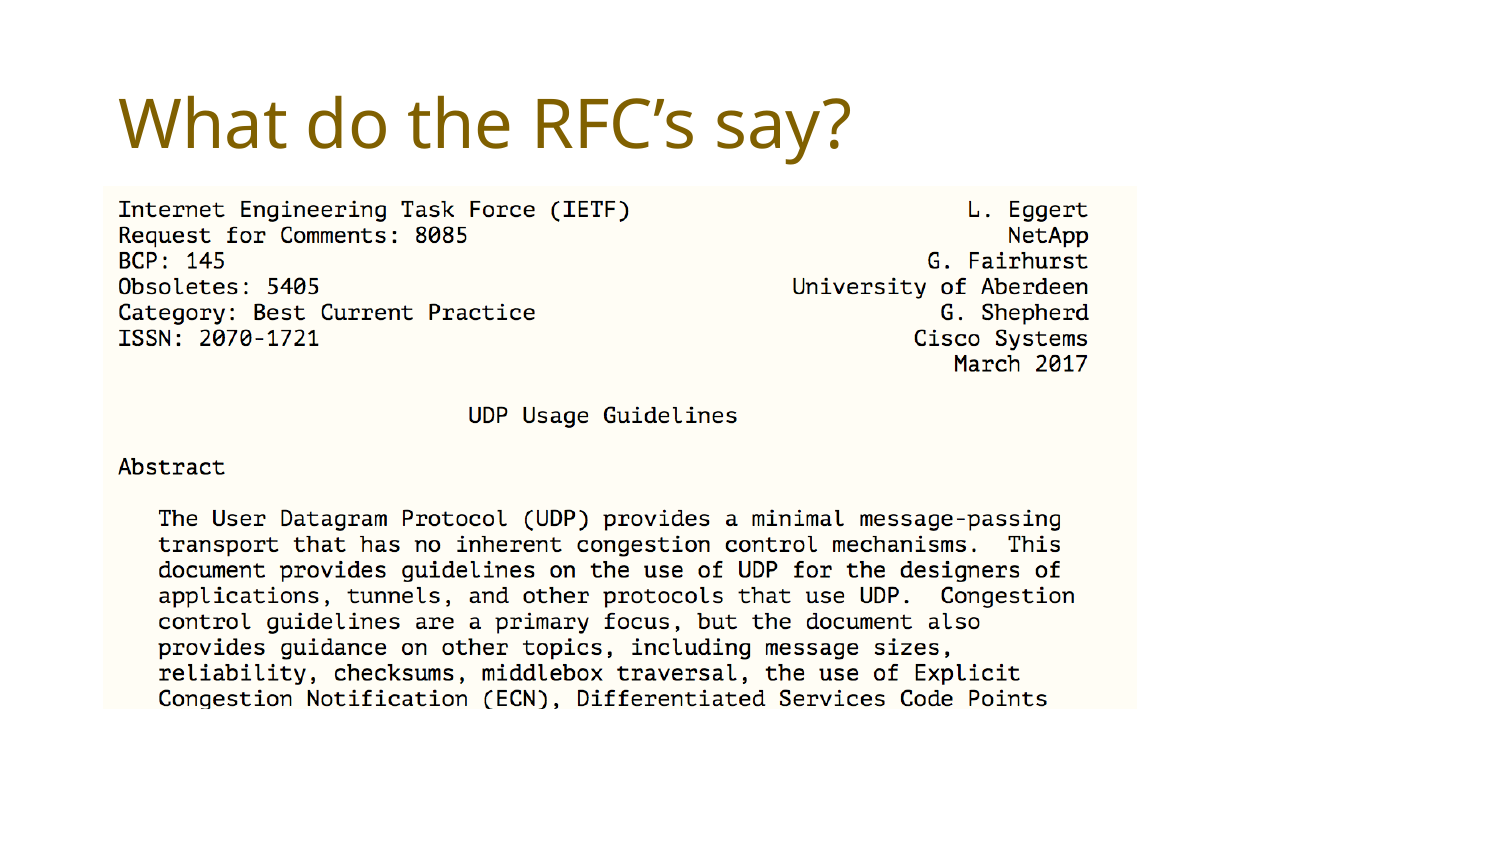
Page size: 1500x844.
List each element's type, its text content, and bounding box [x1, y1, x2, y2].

picture [103, 186, 1137, 709]
title What do the RFC’s say? [103, 44, 1397, 208]
